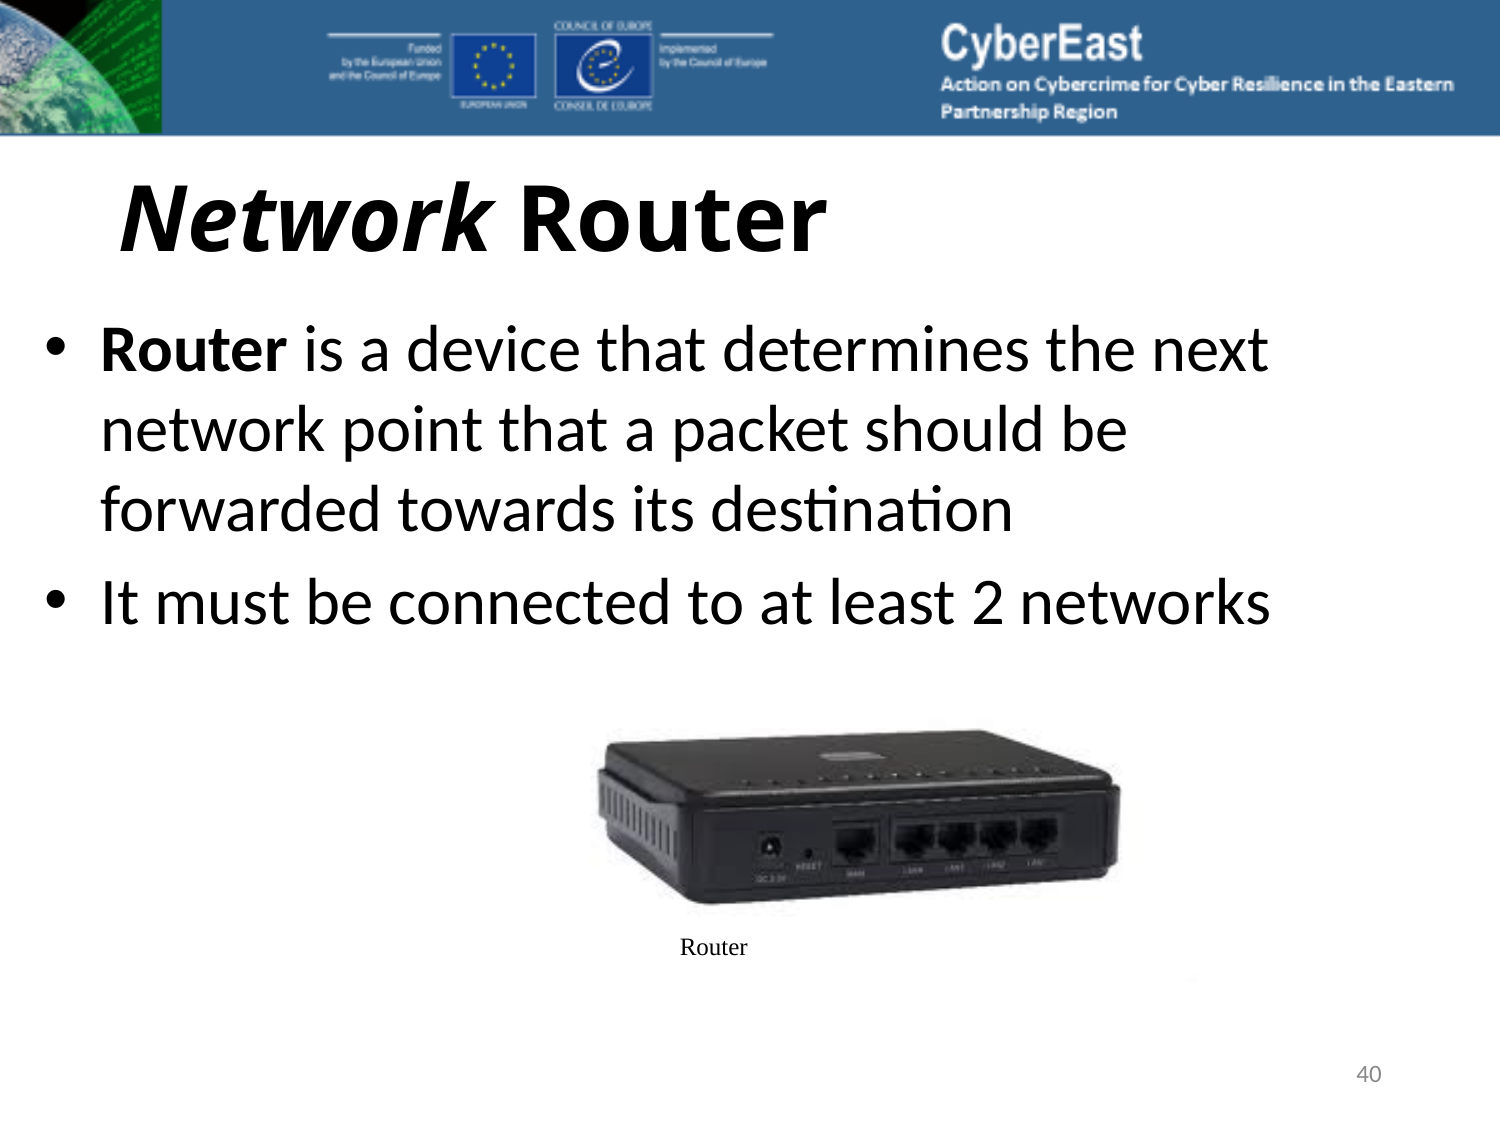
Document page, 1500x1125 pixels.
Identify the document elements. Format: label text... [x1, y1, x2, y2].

text_box Router is a device that determines the next network point that a packet should be forwarded towards its destination It must be connected to at least 2 networks [29, 297, 1380, 580]
picture [0, 0, 1500, 1125]
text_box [527, 661, 1197, 983]
title Network Router [103, 112, 1397, 331]
slide_number 40 [1059, 1042, 1397, 1103]
